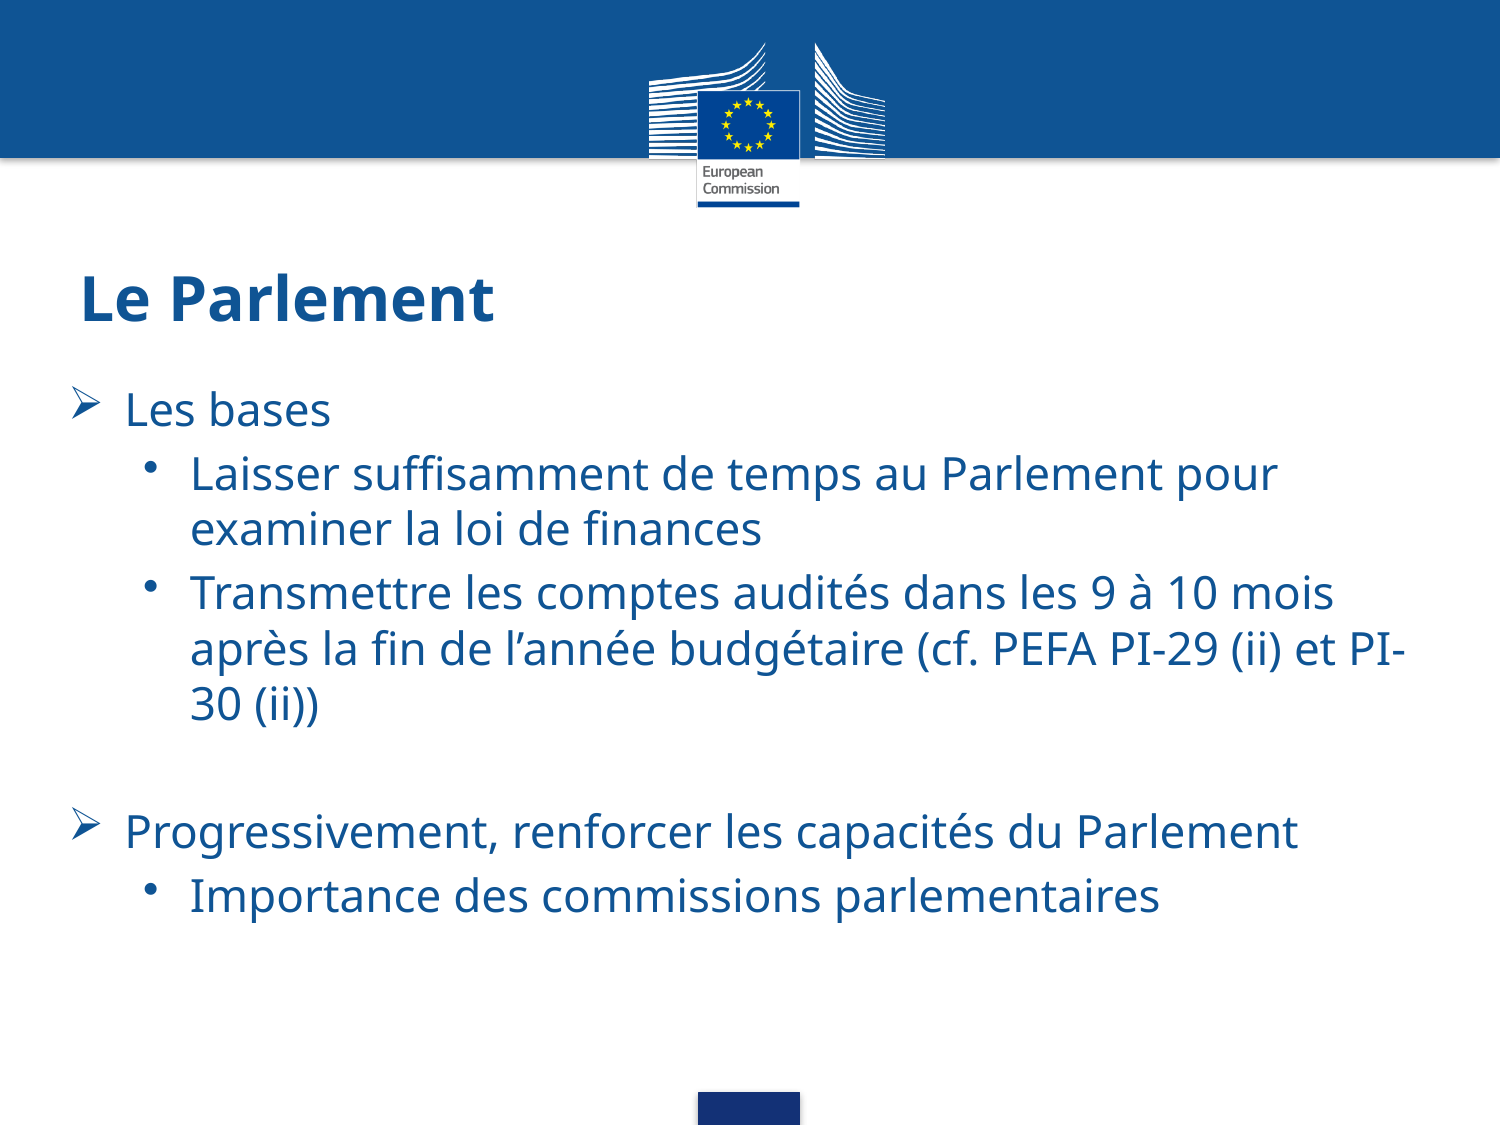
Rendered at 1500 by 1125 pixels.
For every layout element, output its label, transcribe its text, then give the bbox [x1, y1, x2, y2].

title Le Parlement [64, 219, 1416, 373]
picture [649, 42, 885, 208]
list Les bases Laisser suffisamment de temps au Parlement pour examiner la loi de finances Transmettre les comptes audités dans les 9 à 10 mois après la fin de l’année budgétaire (cf. PEFA PI-29 (ii) et PI-30 (ii)) Progressivement, renforcer les capacités du Parlement Importance des commissions parlementaires [52, 373, 1471, 977]
